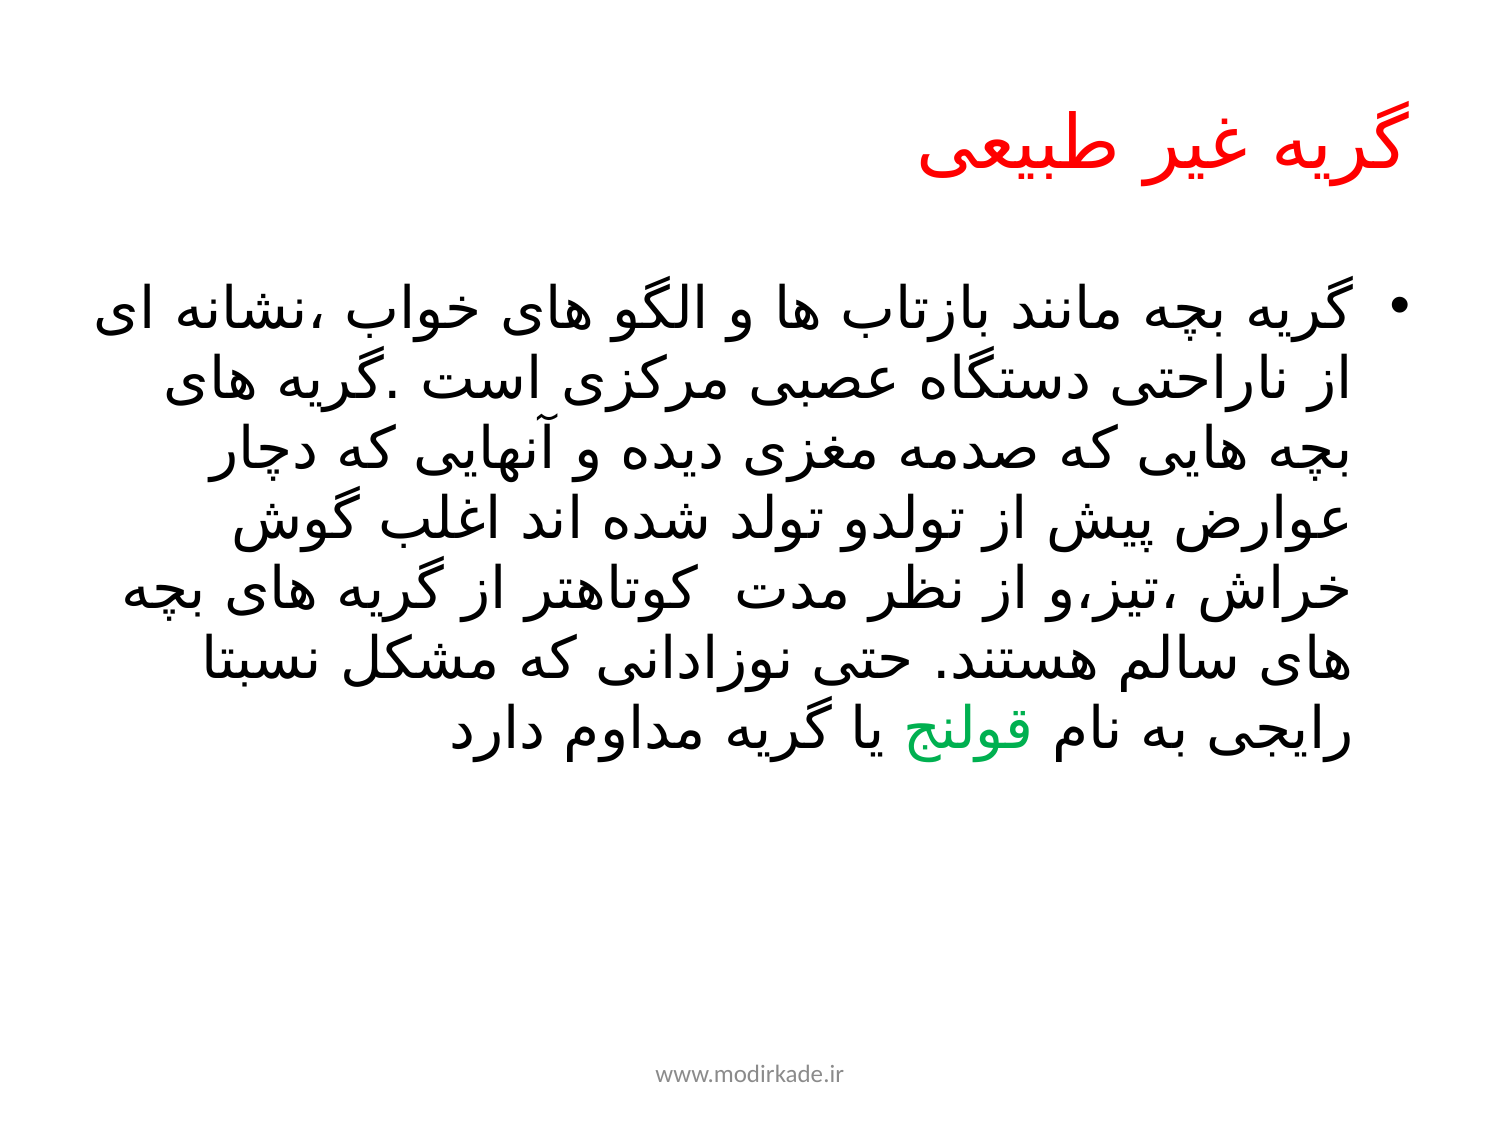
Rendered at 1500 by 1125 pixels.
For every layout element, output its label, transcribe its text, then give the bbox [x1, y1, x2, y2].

list گریه بچه مانند بازتاب ها و الگو های خواب ،نشانه ای از ناراحتی دستگاه عصبی مرکزی است .گریه های بچه هایی که صدمه مغزی دیده و آنهایی که دچار عوارض پیش از تولدو تولد شده اند اغلب گوش خراش ،تیز،و از نظر مدت کوتاهتر از گریه های بچه های سالم هستند. حتی نوزادانی که مشکل نسبتا رایجی به نام قولنج یا گریه مداوم دارد [75, 262, 1425, 1005]
footer www.modirkade.ir [512, 1042, 988, 1103]
title گریه غیر طبیعی [75, 45, 1425, 233]
